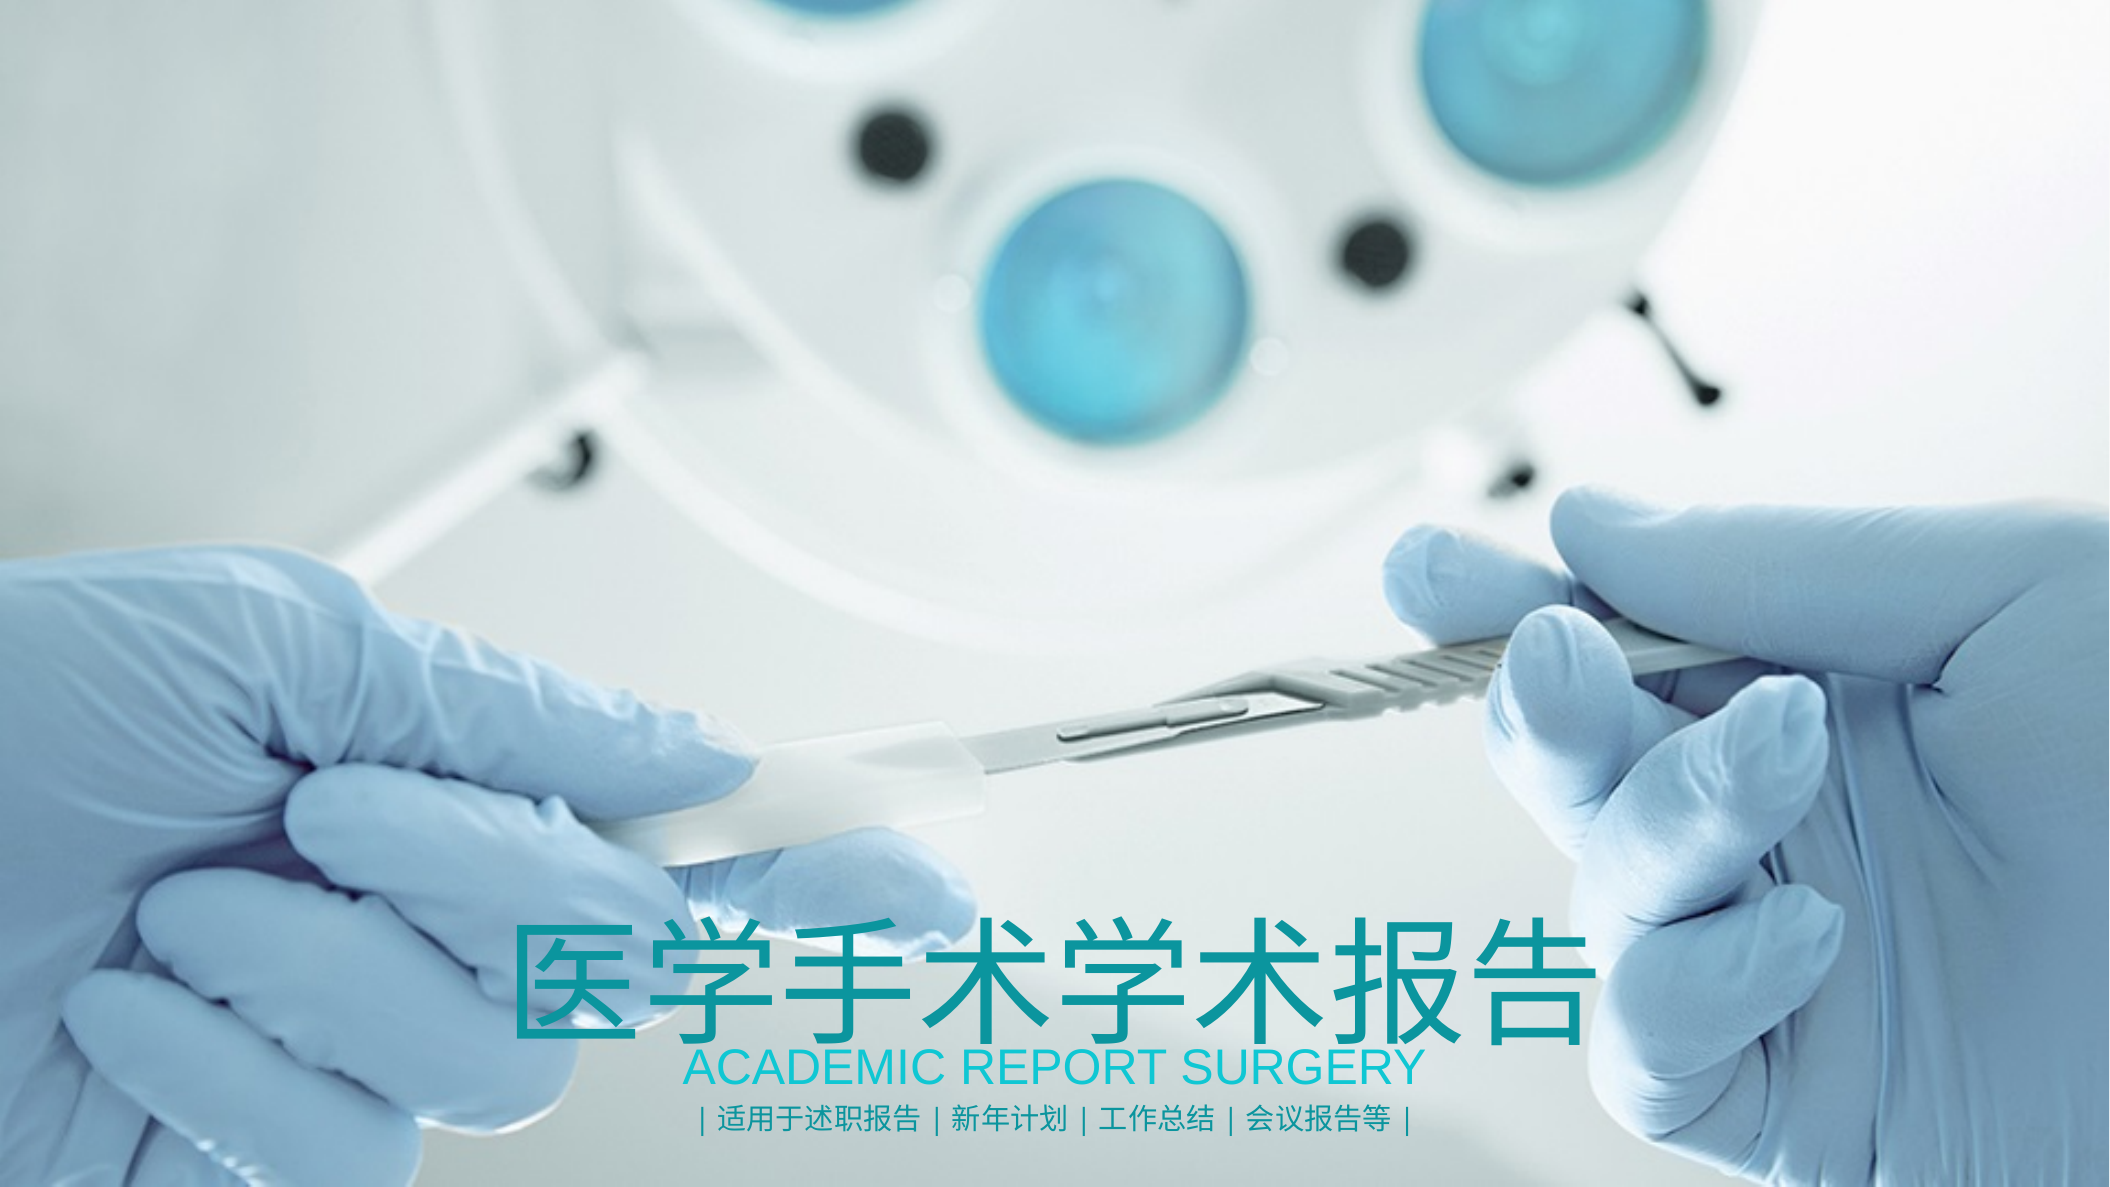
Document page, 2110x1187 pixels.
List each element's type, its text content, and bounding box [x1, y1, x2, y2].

text_box ACADEMIC REPORT SURGERY [481, 1027, 1628, 1103]
text_box 医学手术学术报告 [387, 888, 1722, 1069]
text_box [0, 0, 2110, 1187]
text_box |适用于述职报告|新年计划|工作总结|会议报告等| [594, 1092, 1516, 1143]
